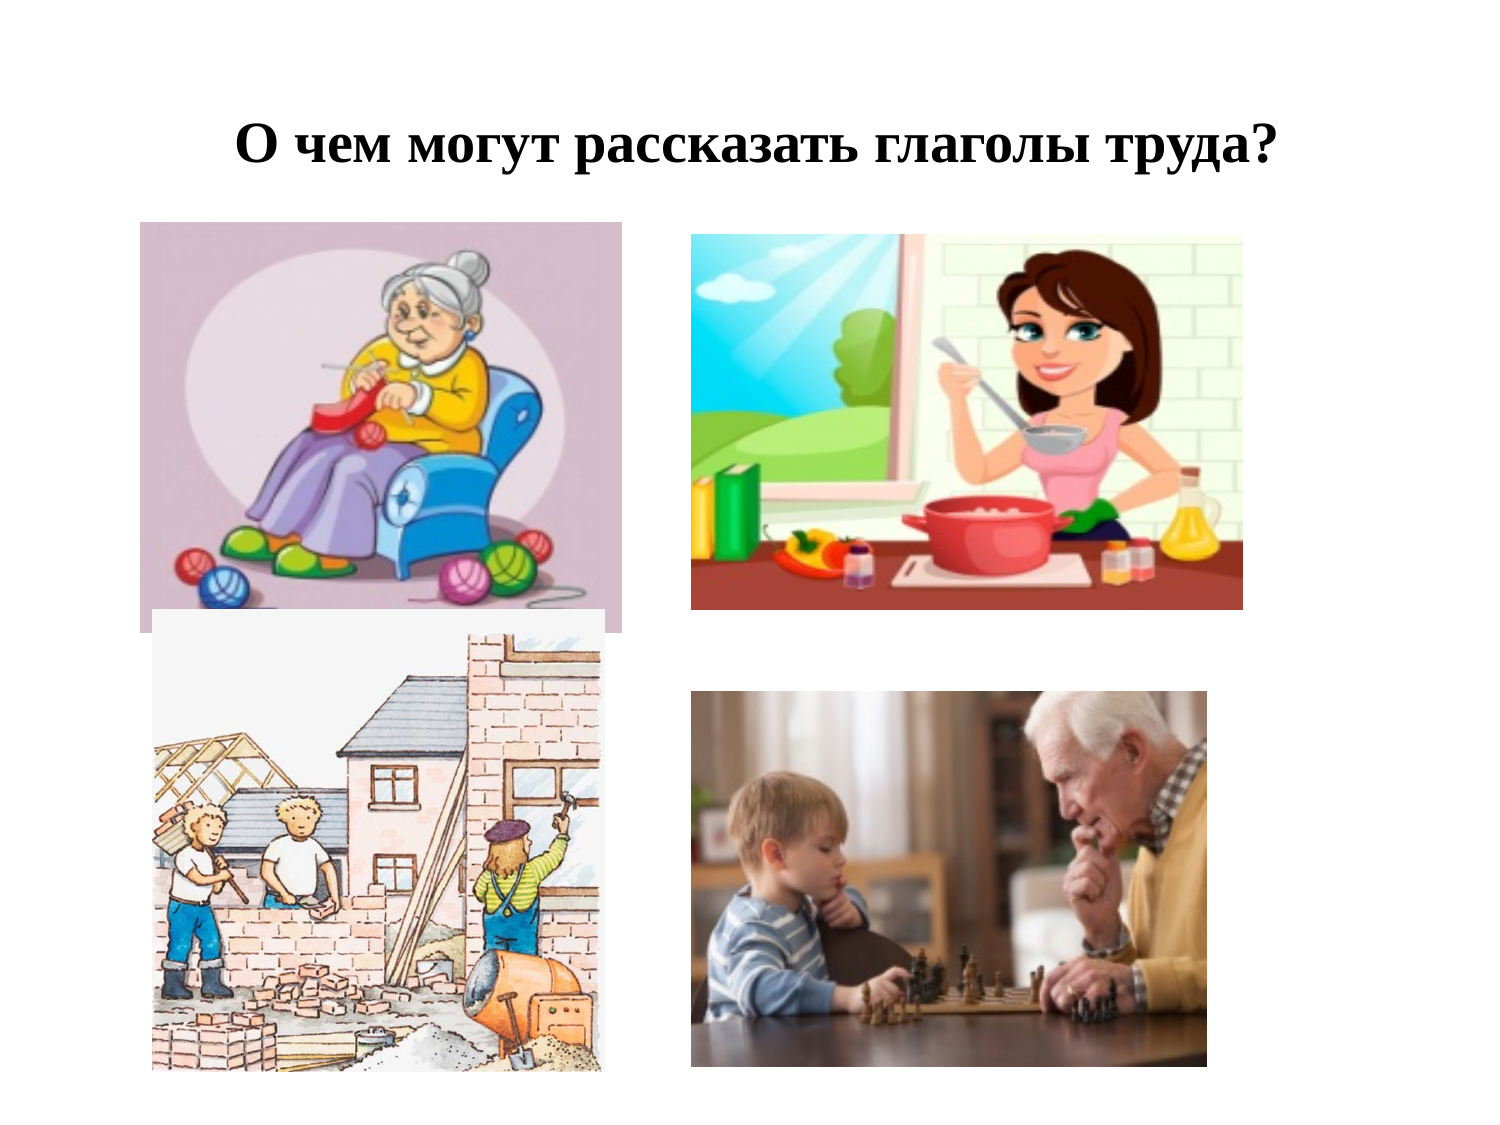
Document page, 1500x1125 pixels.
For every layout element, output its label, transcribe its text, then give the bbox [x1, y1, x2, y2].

picture [152, 609, 605, 1072]
picture [691, 691, 1208, 1067]
title О чем могут рассказать глаголы труда? [75, 45, 1425, 233]
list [140, 222, 622, 633]
picture [691, 234, 1243, 610]
